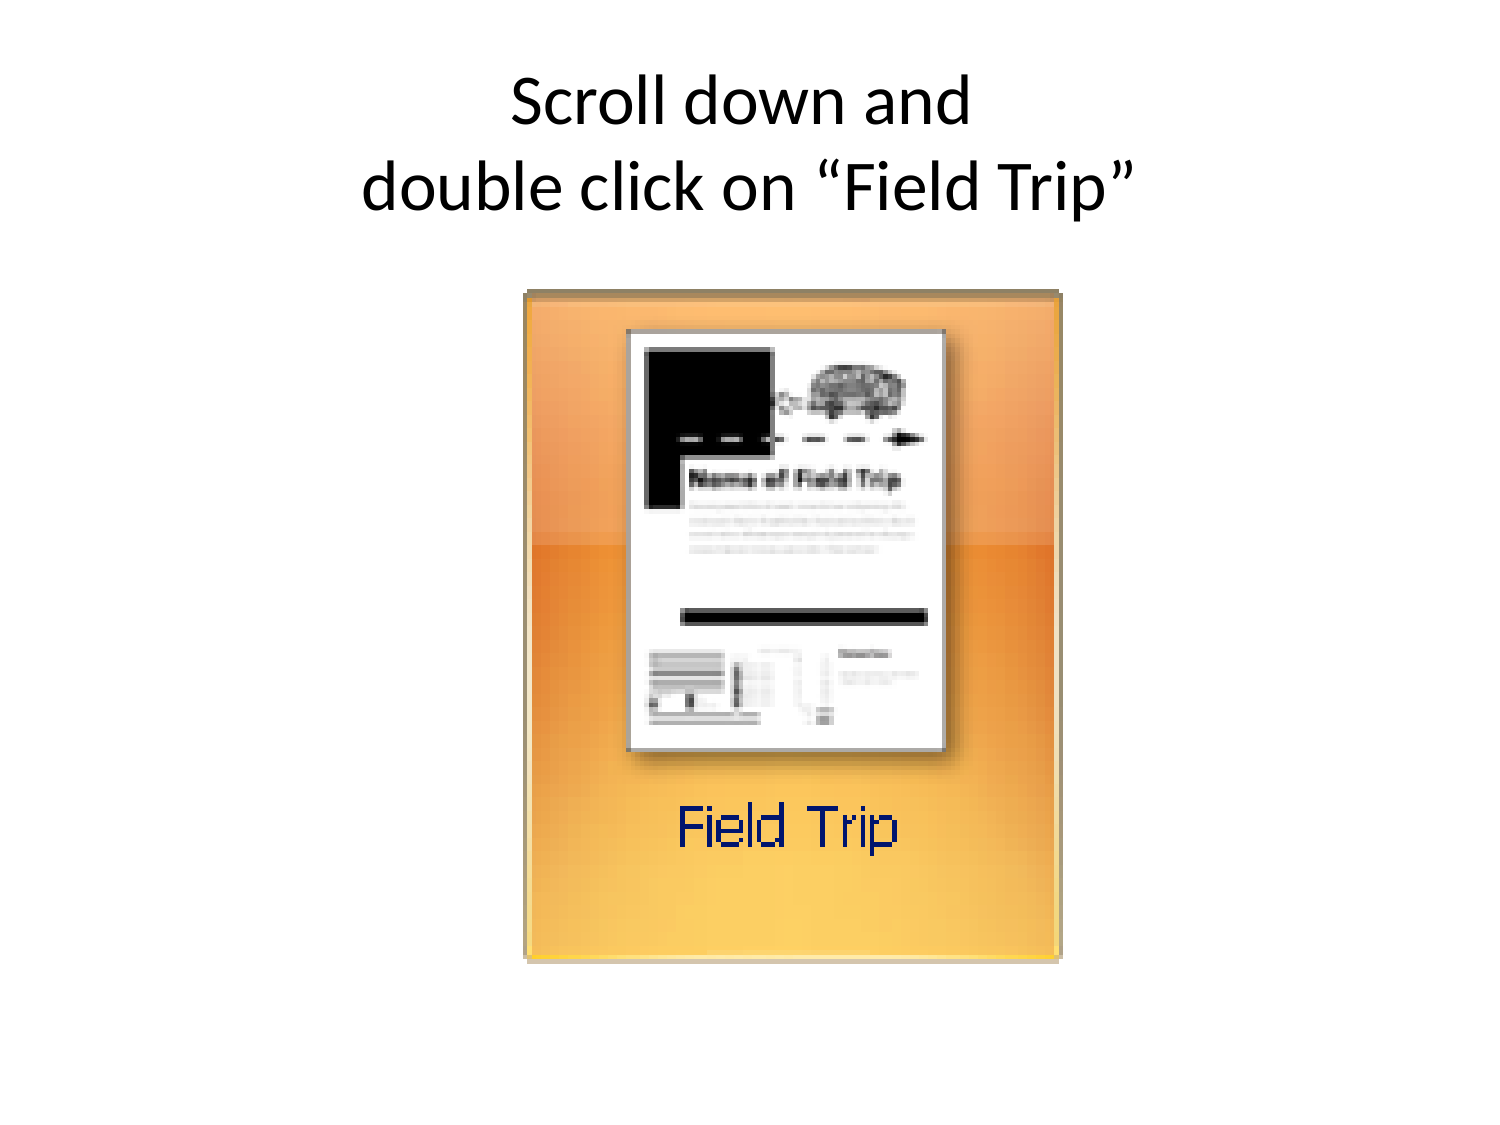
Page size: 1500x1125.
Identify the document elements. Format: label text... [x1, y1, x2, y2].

title Scroll down and double click on “Field Trip” [75, 45, 1425, 233]
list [487, 262, 1091, 1006]
